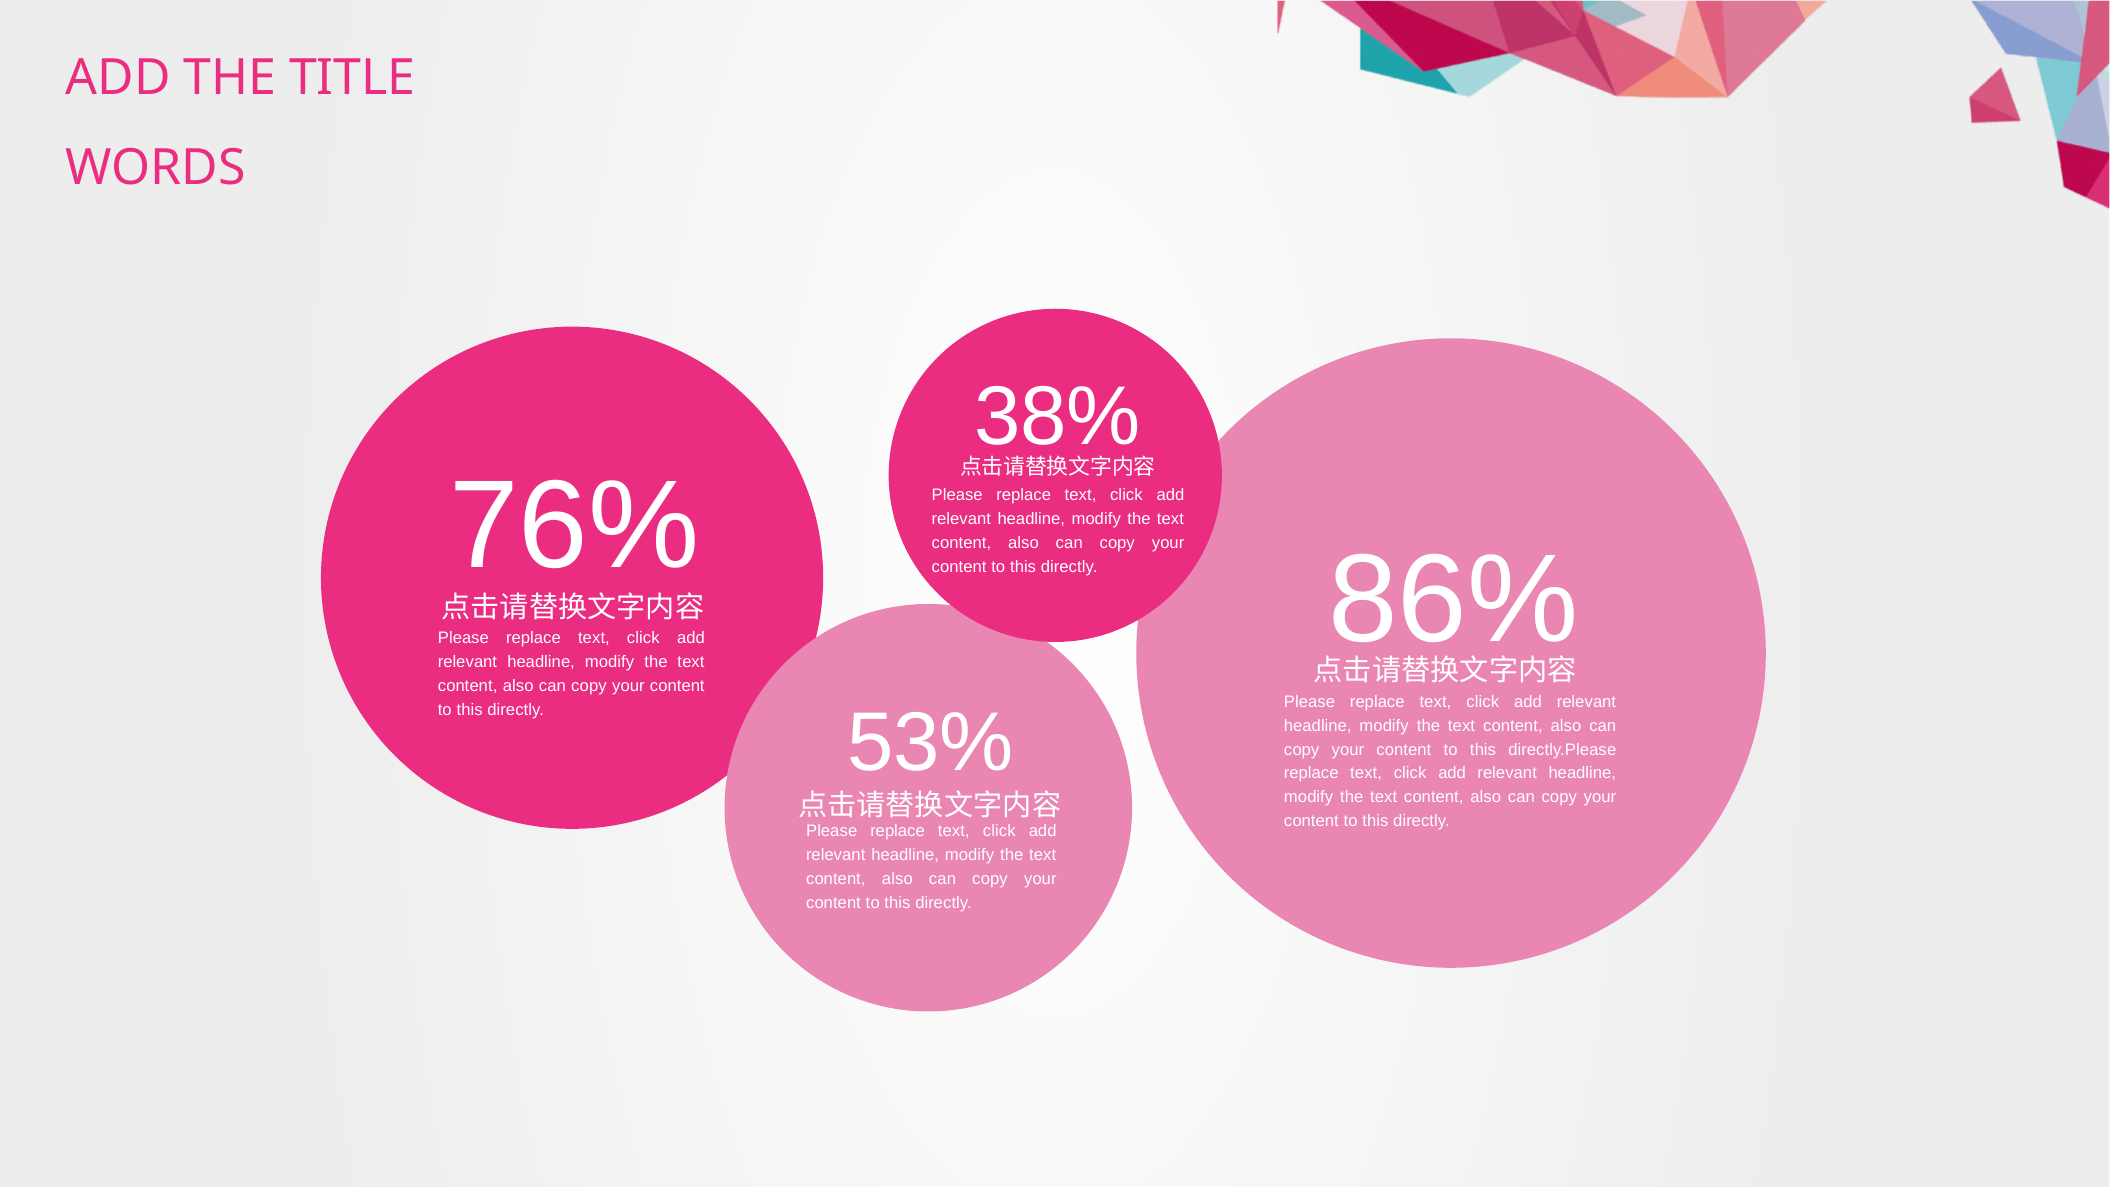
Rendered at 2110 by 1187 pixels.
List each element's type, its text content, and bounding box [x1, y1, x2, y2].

text_box ADD THE TITLE WORDS [50, 7, 583, 202]
picture [0, 0, 2110, 1187]
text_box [1136, 338, 1766, 968]
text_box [888, 308, 1222, 642]
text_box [724, 603, 1133, 1012]
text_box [320, 326, 824, 829]
